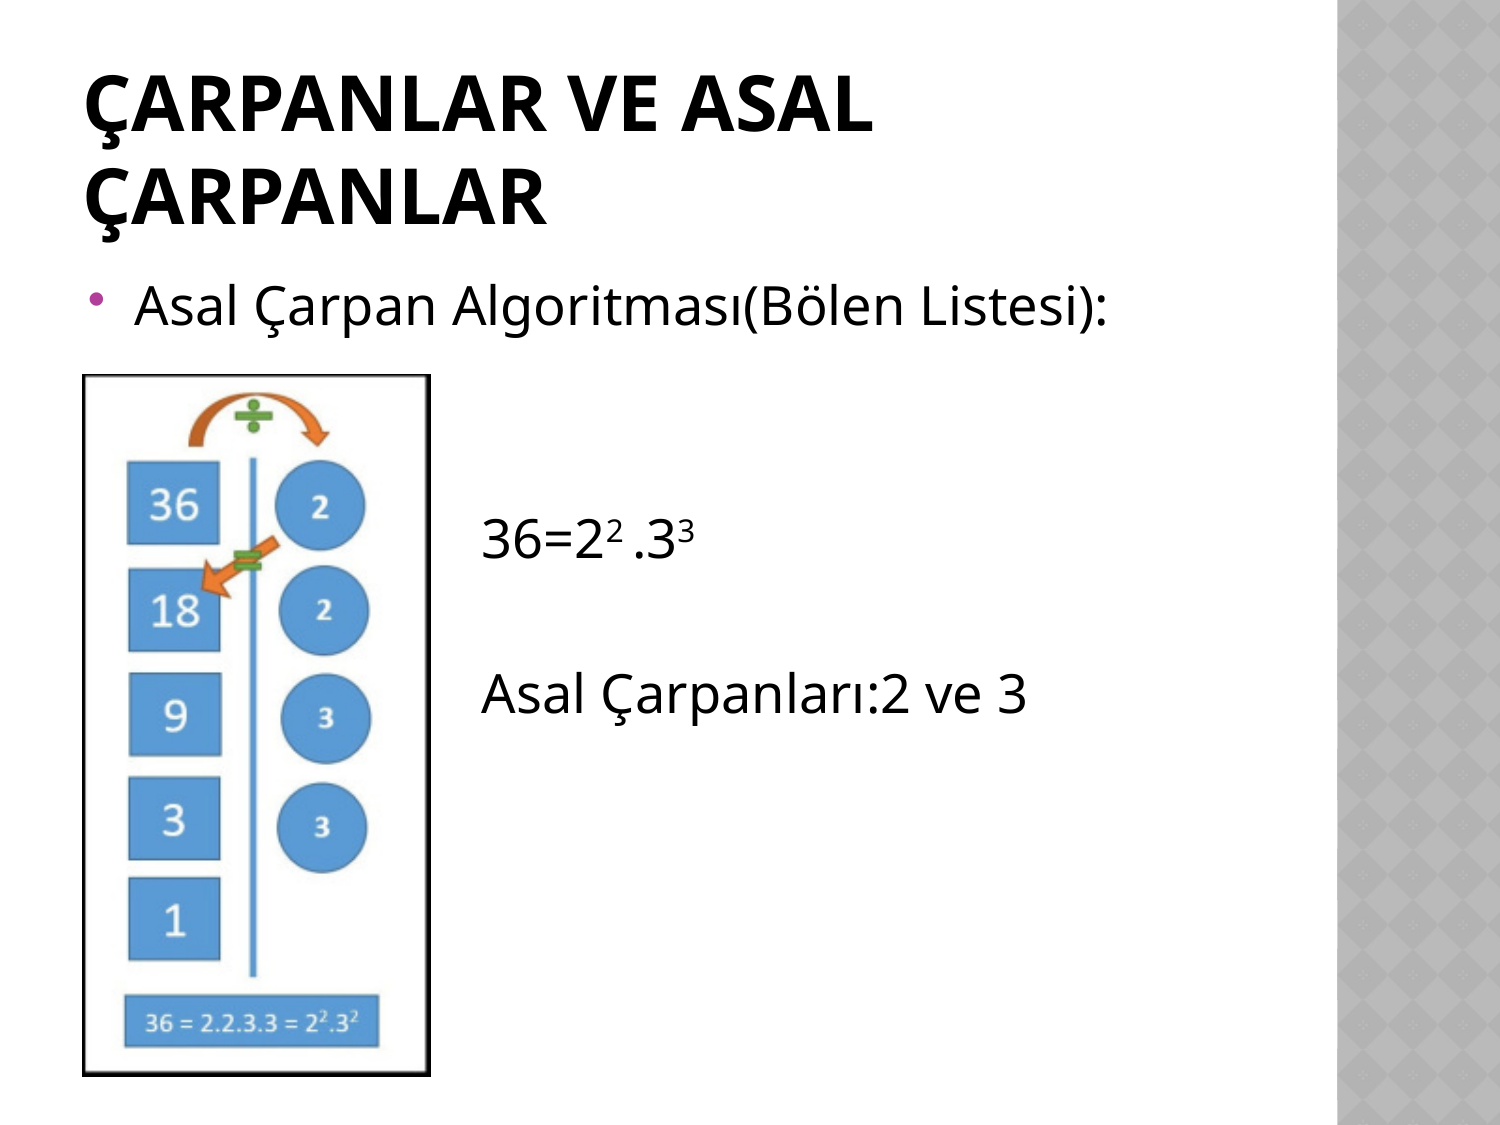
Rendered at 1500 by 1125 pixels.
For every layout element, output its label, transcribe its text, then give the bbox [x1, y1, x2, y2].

picture [81, 374, 432, 1077]
list Asal Çarpan Algoritması(Bölen Listesi): 36=22 .33 Asal Çarpanları:2 ve 3 [75, 264, 1263, 1059]
title Çarpanlar ve asal çarpanlar [75, 52, 1263, 240]
